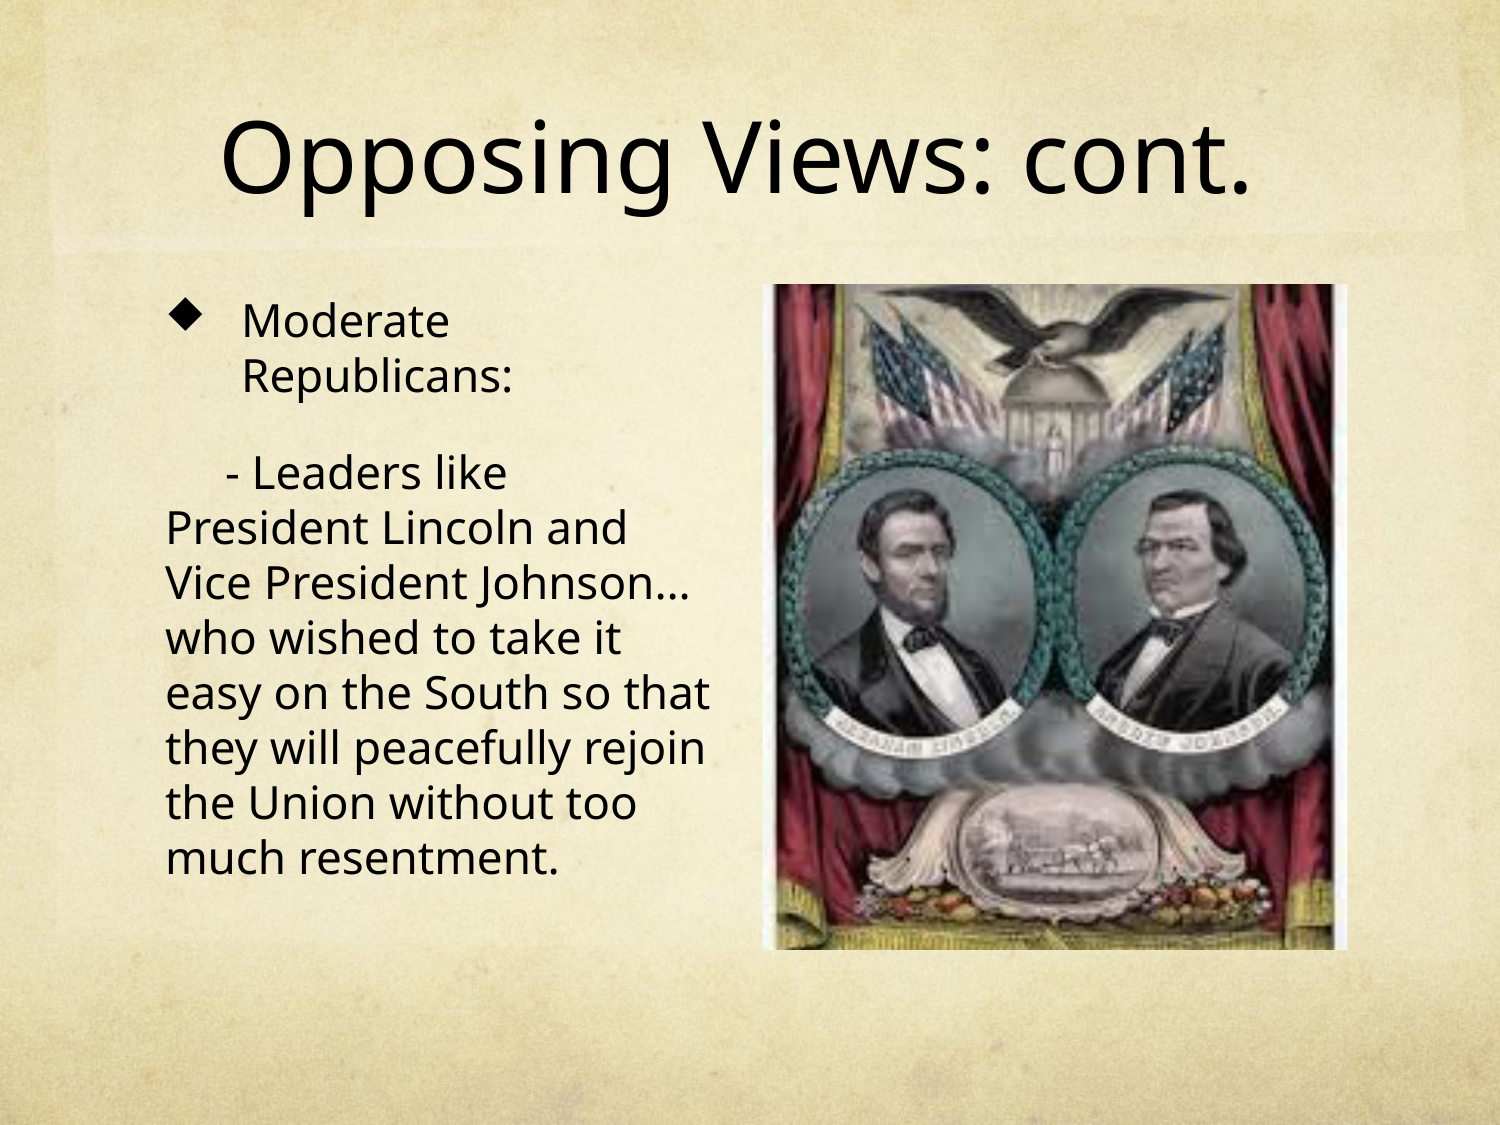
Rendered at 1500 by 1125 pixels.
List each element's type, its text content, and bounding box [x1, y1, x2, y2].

list Moderate Republicans: - Leaders like President Lincoln and Vice President Johnson…who wished to take it easy on the South so that they will peacefully rejoin the Union without too much resentment. [150, 284, 735, 950]
title Opposing Views: cont. [150, 82, 1350, 225]
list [761, 284, 1348, 951]
picture [0, 0, 1500, 1125]
